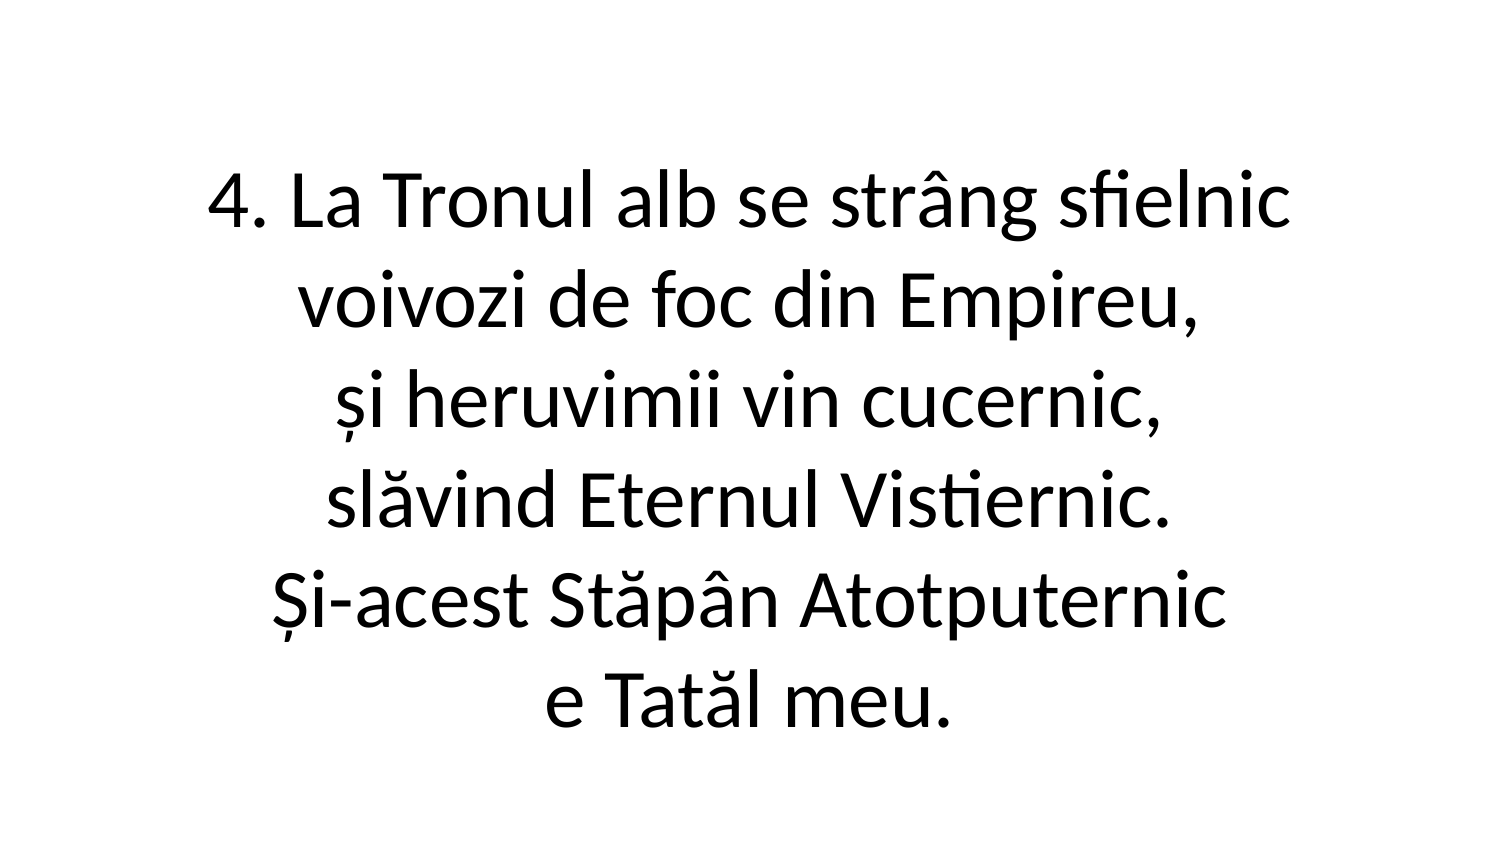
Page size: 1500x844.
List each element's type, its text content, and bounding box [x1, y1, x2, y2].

text_box 4. La Tronul alb se strâng sfielnic voivozi de foc din Empireu, și heruvimii vin cucernic, slăvind Eternul Vistiernic. Și-acest Stăpân Atotputernic e Tatăl meu. [192, 92, 1308, 752]
